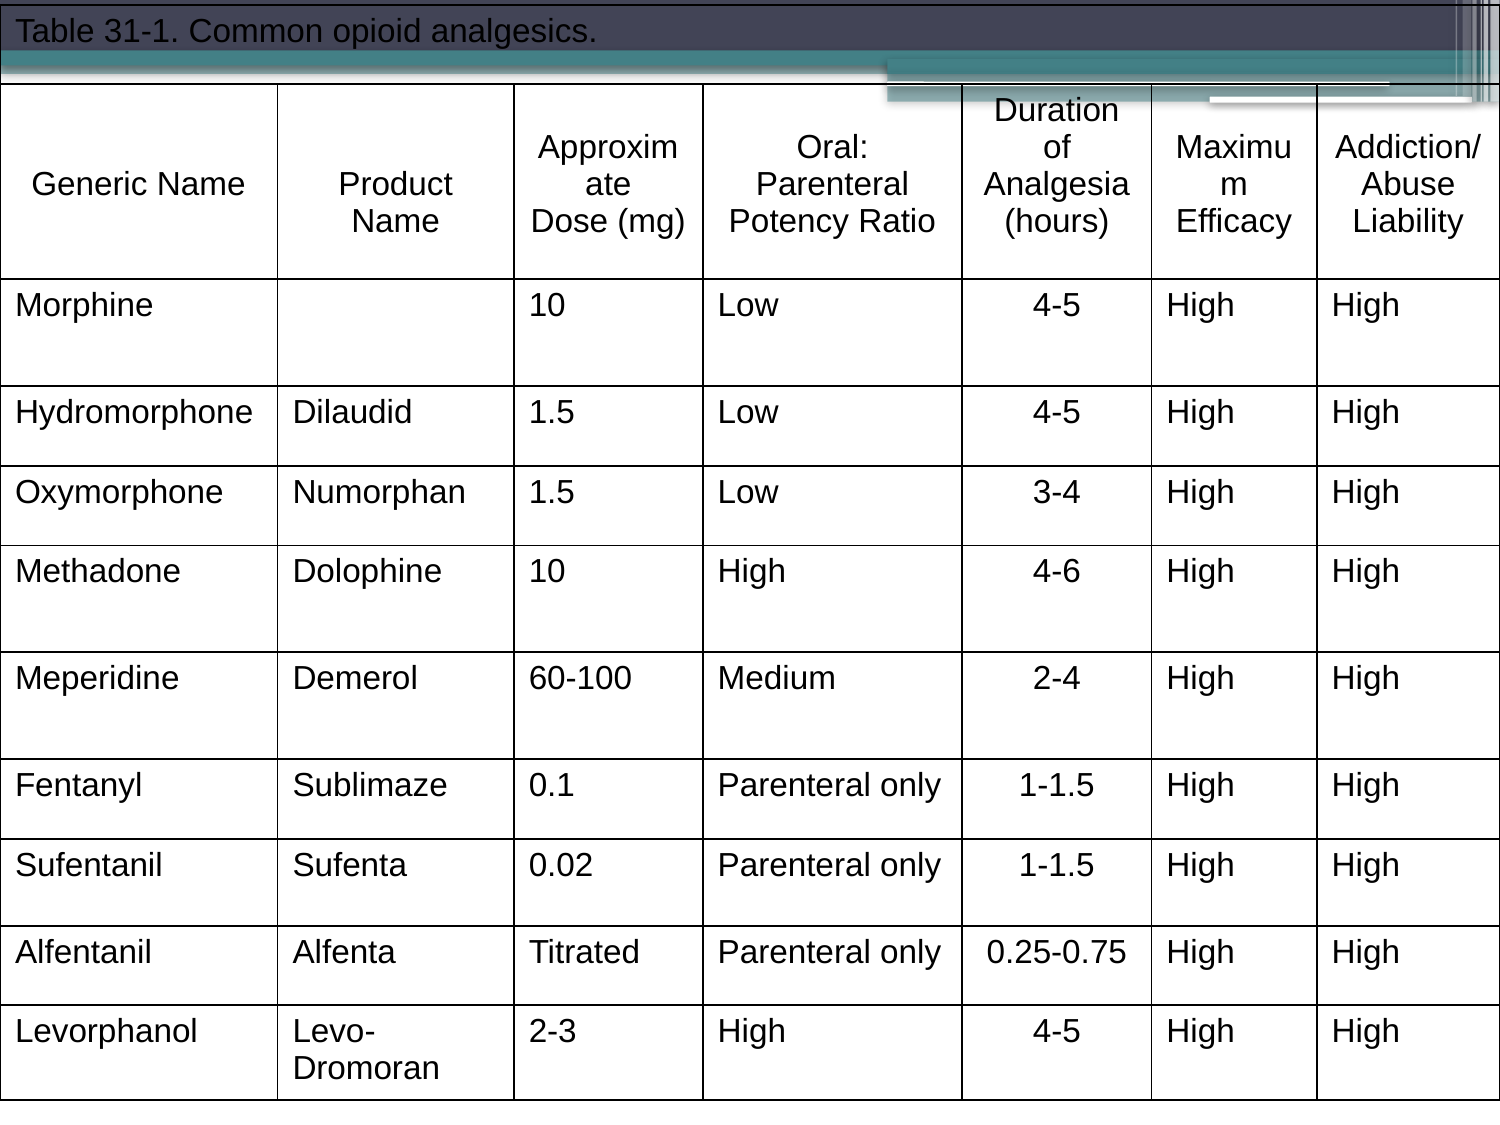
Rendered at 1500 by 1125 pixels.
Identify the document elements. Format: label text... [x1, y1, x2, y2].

table_cell Sufentanil [1, 840, 277, 925]
table_cell 1-1.5 [963, 840, 1151, 925]
table_cell High [1152, 387, 1316, 465]
table_cell High [1152, 840, 1316, 925]
table_cell Maximum Efficacy [1152, 85, 1316, 278]
table_cell Addiction/Abuse Liability [1318, 85, 1499, 278]
table_cell High [1318, 280, 1499, 385]
table_cell 4-5 [963, 387, 1151, 465]
table_cell Duration of Analgesia (hours) [963, 85, 1151, 278]
table_cell 60-100 [515, 653, 702, 758]
table_cell Parenteral only [704, 840, 961, 925]
table_cell High [1318, 1006, 1499, 1099]
table_cell Medium [704, 653, 961, 758]
table_header Table 31-1. Common opioid analgesics. [1, 6, 1499, 83]
table_cell 1.5 [515, 467, 702, 545]
table_cell High [1318, 546, 1499, 651]
table_cell 0.02 [515, 840, 702, 925]
table_cell Product Name [278, 85, 513, 278]
table_cell High [1152, 927, 1316, 1004]
table_cell Numorphan [278, 467, 513, 545]
table_cell Sublimaze [278, 760, 513, 838]
table_cell High [1152, 653, 1316, 758]
table_cell Methadone [1, 546, 277, 651]
table_cell Parenteral only [704, 760, 961, 838]
table_cell High [1318, 653, 1499, 758]
table_cell Oxymorphone [1, 467, 277, 545]
table_cell 3-4 [963, 467, 1151, 545]
table_cell High [1318, 760, 1499, 838]
table_cell Levo-Dromoran [278, 1006, 513, 1099]
table_cell High [704, 546, 961, 651]
table_cell Parenteral only [704, 927, 961, 1004]
table_cell High [1152, 467, 1316, 545]
table_cell Sufenta [278, 840, 513, 925]
table_cell 10 [515, 280, 702, 385]
table_cell 4-5 [963, 1006, 1151, 1099]
table_cell Oral: Parenteral Potency Ratio [704, 85, 961, 278]
table_cell Morphine [1, 280, 277, 385]
table_cell 2-4 [963, 653, 1151, 758]
table_cell 1-1.5 [963, 760, 1151, 838]
table_cell High [704, 1006, 961, 1099]
table_cell Meperidine [1, 653, 277, 758]
table_cell High [1318, 387, 1499, 465]
table_cell 2-3 [515, 1006, 702, 1099]
table_cell 4-5 [963, 280, 1151, 385]
table_cell Low [704, 467, 961, 545]
table_cell Dilaudid [278, 387, 513, 465]
table_cell High [1318, 927, 1499, 1004]
table_cell Levorphanol [1, 1006, 277, 1099]
table_cell 0.25-0.75 [963, 927, 1151, 1004]
table_cell Generic Name [1, 85, 277, 278]
table_cell Hydromorphone [1, 387, 277, 465]
table_cell Titrated [515, 927, 702, 1004]
table_cell Demerol [278, 653, 513, 758]
table_cell Low [704, 280, 961, 385]
table_cell High [1152, 546, 1316, 651]
table_cell Low [704, 387, 961, 465]
table_cell High [1318, 467, 1499, 545]
table_cell High [1152, 760, 1316, 838]
table_cell High [1152, 1006, 1316, 1099]
table_cell 1.5 [515, 387, 702, 465]
table_cell 10 [515, 546, 702, 651]
table_cell Dolophine [278, 546, 513, 651]
table_cell Alfentanil [1, 927, 277, 1004]
table_cell Fentanyl [1, 760, 277, 838]
table_cell 0.1 [515, 760, 702, 838]
table_cell Alfenta [278, 927, 513, 1004]
table_cell Approximate Dose (mg) [515, 85, 702, 278]
table_cell High [1318, 840, 1499, 925]
table_cell 4-6 [963, 546, 1151, 651]
table_cell High [1152, 280, 1316, 385]
table_cell [278, 280, 513, 385]
